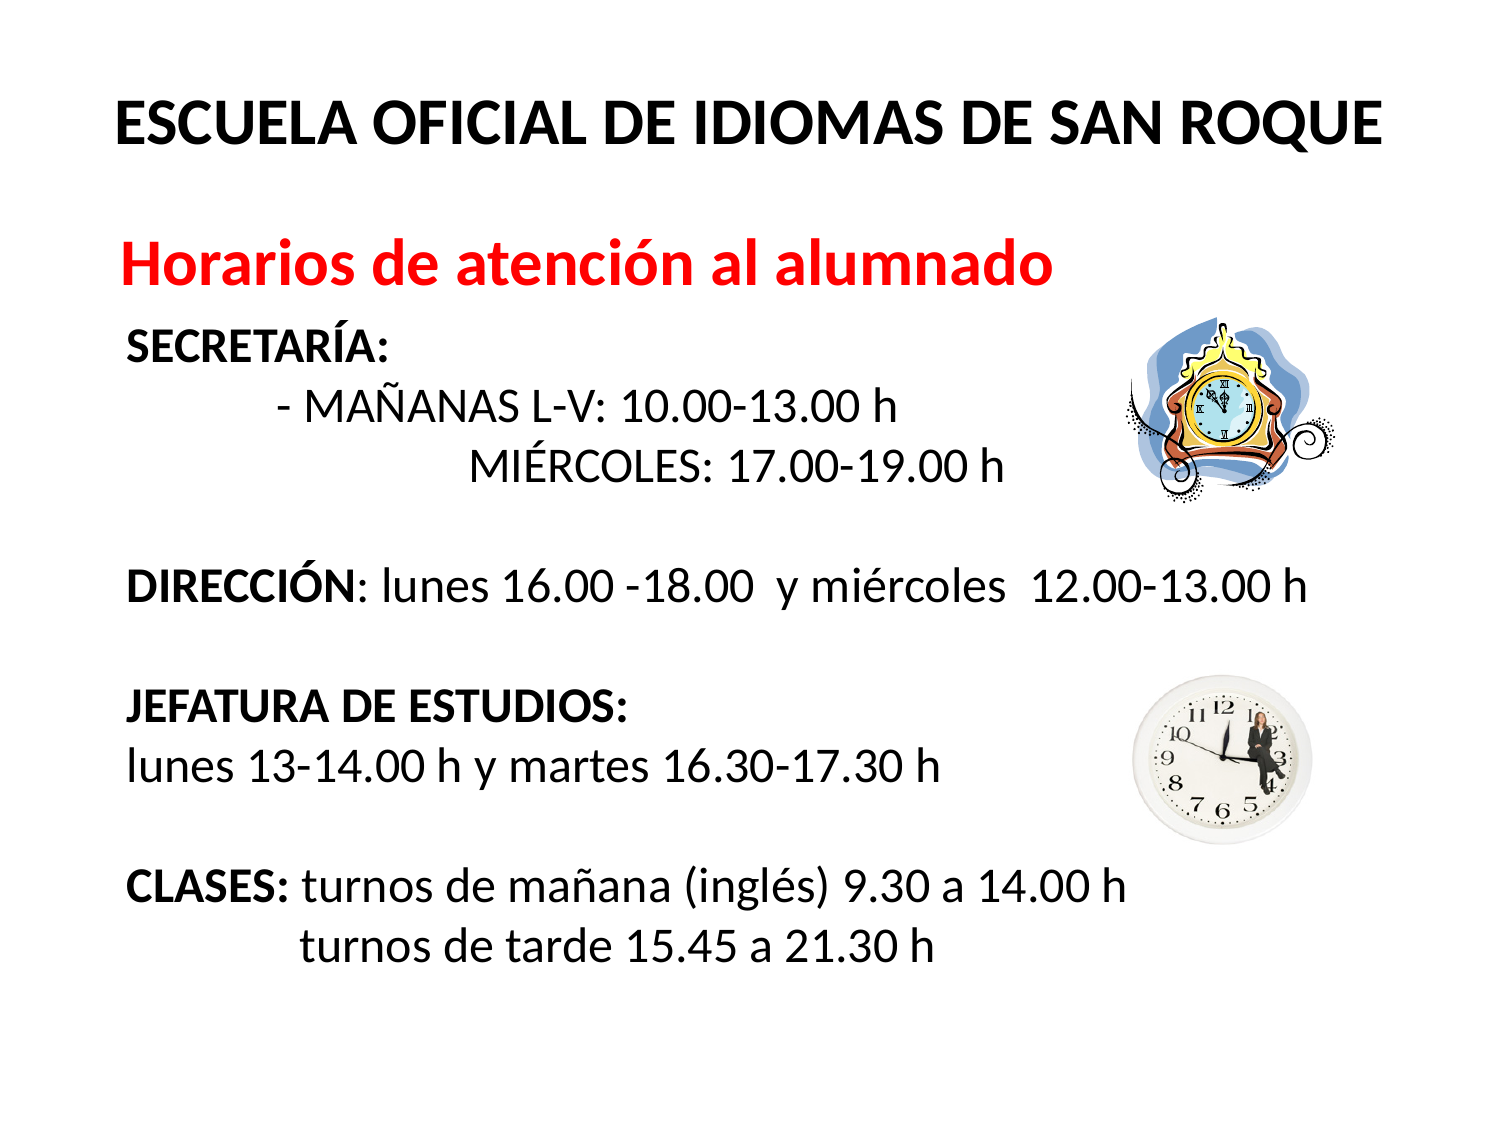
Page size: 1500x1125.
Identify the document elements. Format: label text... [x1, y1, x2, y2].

text_box SECRETARÍA: - MAÑANAS L-V: 10.00-13.00 h MIÉRCOLES: 17.00-19.00 h DIRECCIÓN: lunes 16.00 -18.00 y miércoles 12.00-13.00 h JEFATURA DE ESTUDIOS: lunes 13-14.00 h y martes 16.30-17.30 h CLASES: turnos de mañana (inglés) 9.30 a 14.00 h turnos de tarde 15.45 a 21.30 h [112, 304, 1407, 1125]
picture [1127, 656, 1316, 857]
text_box ESCUELA OFICIAL DE IDIOMAS DE SAN ROQUE [99, 70, 1400, 165]
text_box Horarios de atención al alumnado [105, 210, 1207, 306]
picture [1124, 316, 1337, 505]
